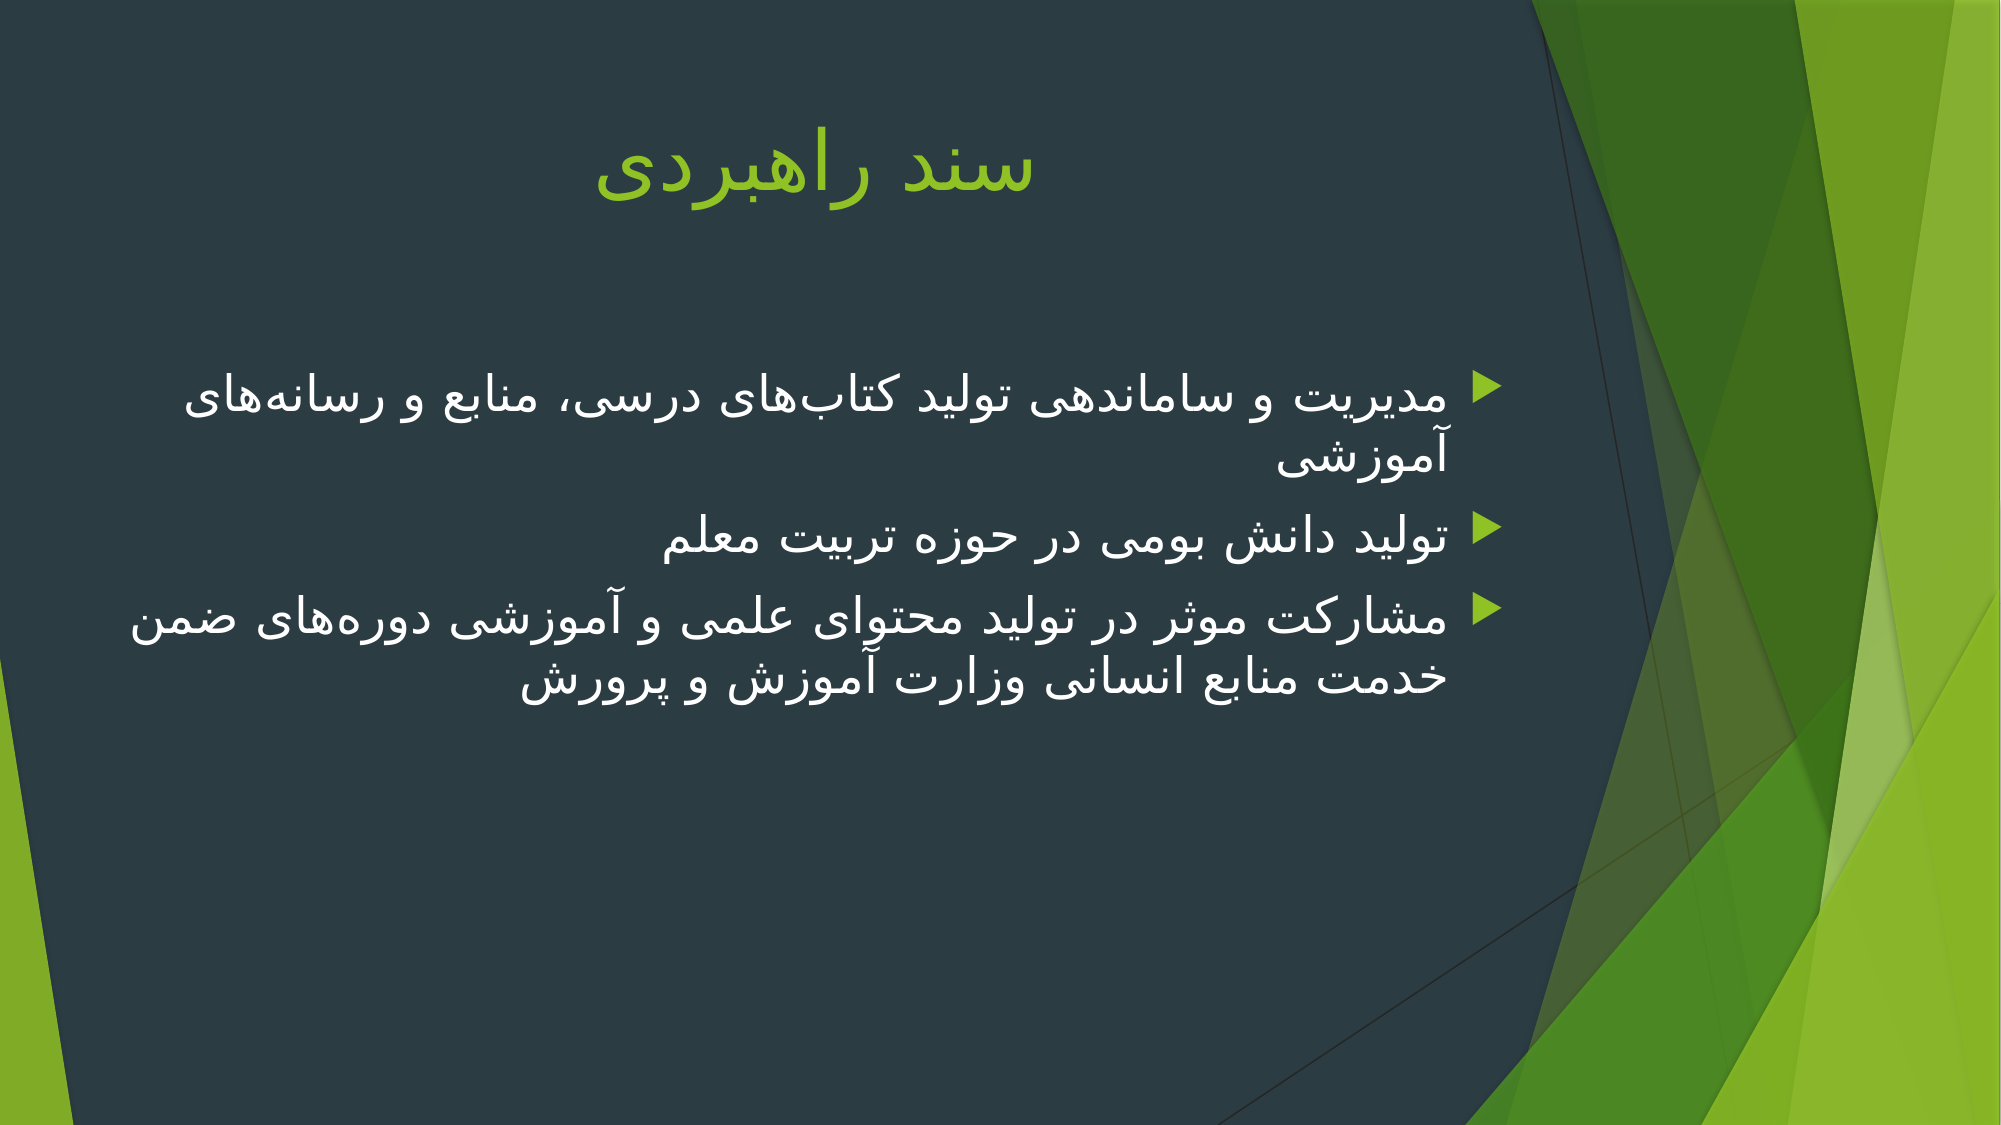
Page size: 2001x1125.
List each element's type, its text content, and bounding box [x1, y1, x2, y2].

title سند راهبردی [111, 99, 1522, 317]
list مدیریت و ساماندهی تولید کتاب‌های درسی، منابع و رسانه‌های آموزشی تولید دانش بومی در حوزه تربیت معلم مشارکت موثر در تولید محتوای علمی و آموزشی دوره‌های ضمن خدمت منابع انسانی وزارت آموزش و پرورش [111, 354, 1522, 992]
